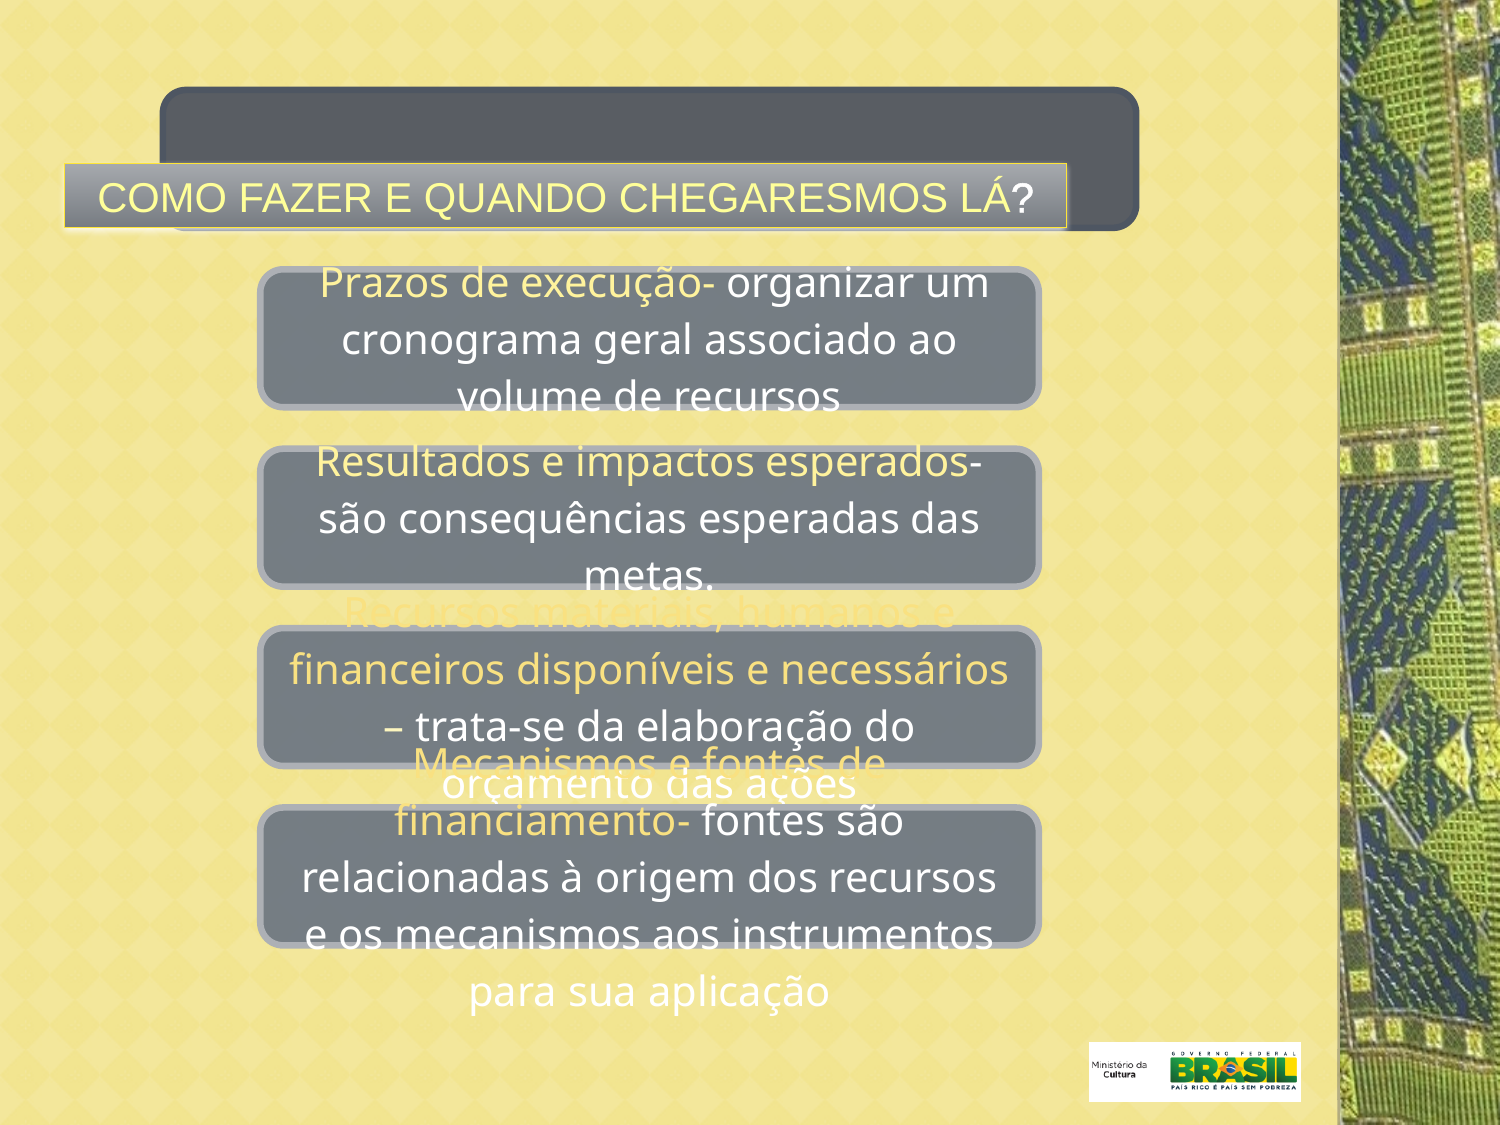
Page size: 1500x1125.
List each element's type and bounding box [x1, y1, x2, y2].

text_box [40, 89, 1259, 946]
picture [1340, 0, 1500, 1125]
picture [1089, 1042, 1302, 1102]
